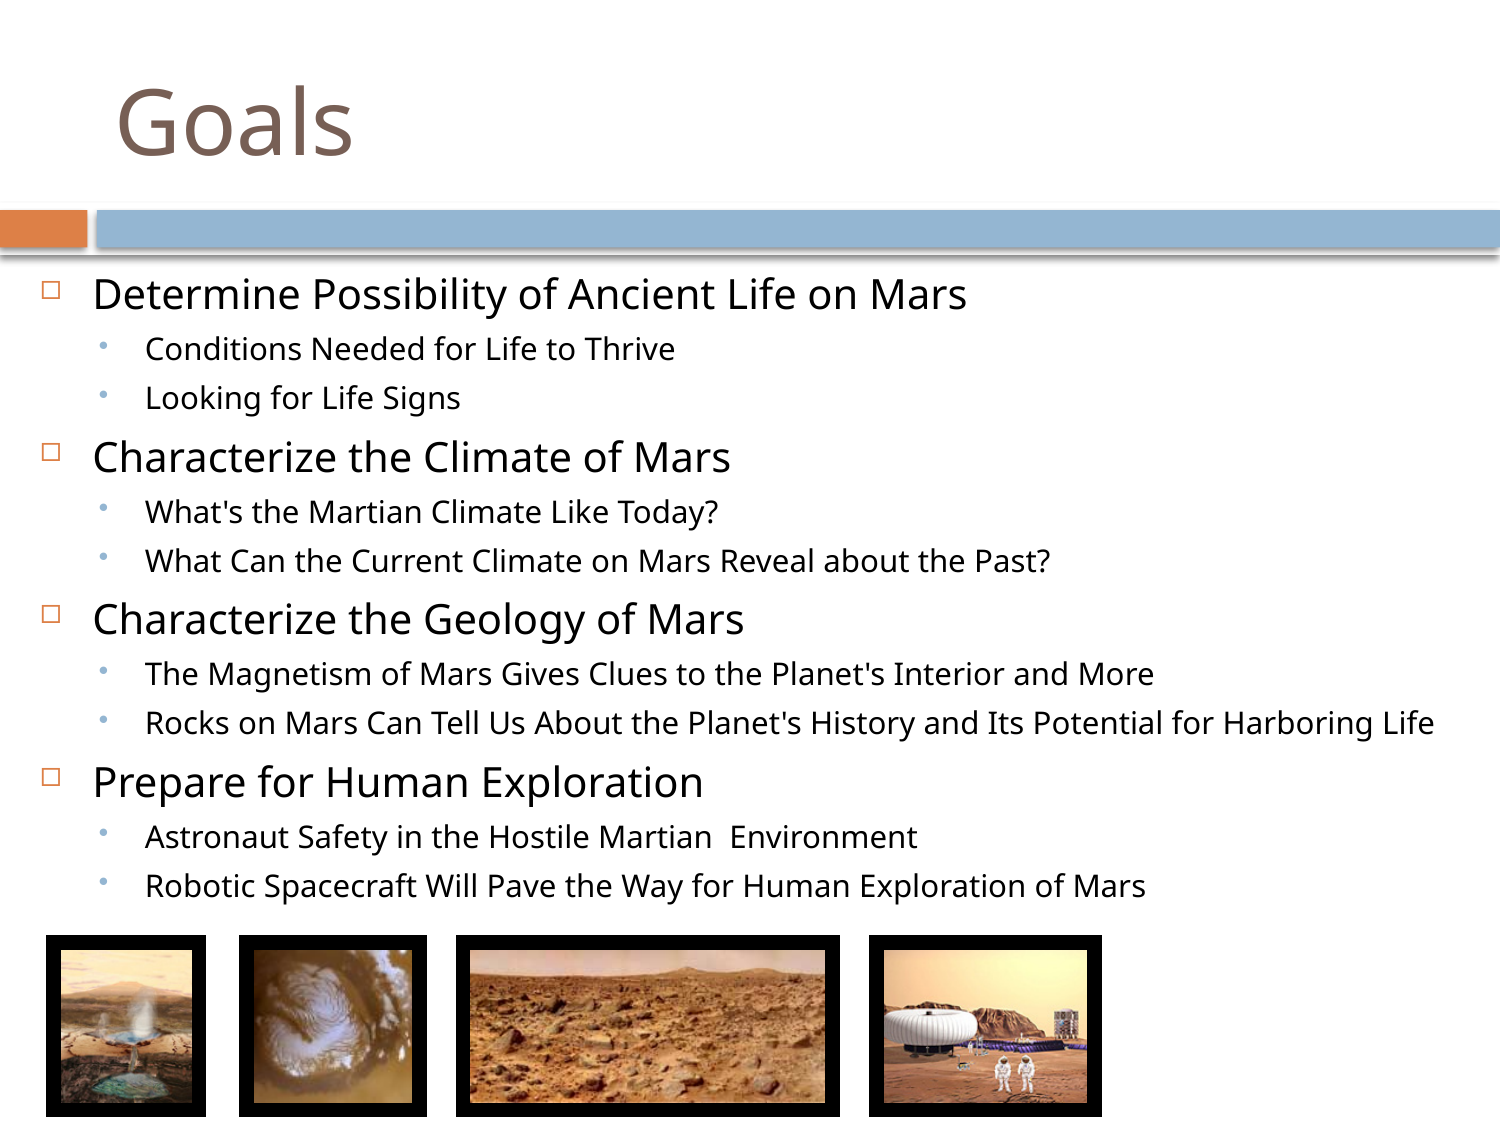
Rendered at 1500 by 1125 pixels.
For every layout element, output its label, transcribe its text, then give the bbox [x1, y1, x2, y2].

title Goals [99, 37, 1438, 200]
picture [883, 949, 1088, 1103]
picture [253, 949, 413, 1103]
picture [60, 949, 192, 1103]
picture [469, 949, 826, 1103]
list Determine Possibility of Ancient Life on Mars Conditions Needed for Life to Thrive Looking for Life Signs Characterize the Climate of Mars What's the Martian Climate Like Today? What Can the Current Climate on Mars Reveal about the Past? Characterize the Geology of Mars The Magnetism of Mars Gives Clues to the Planet's Interior and More Rocks on Mars Can Tell Us About the Planet's History and Its Potential for Harboring Life Prepare for Human Exploration Astronaut Safety in the Hostile Martian Environment Robotic Spacecraft Will Pave the Way for Human Exploration of Mars [24, 260, 1475, 1100]
